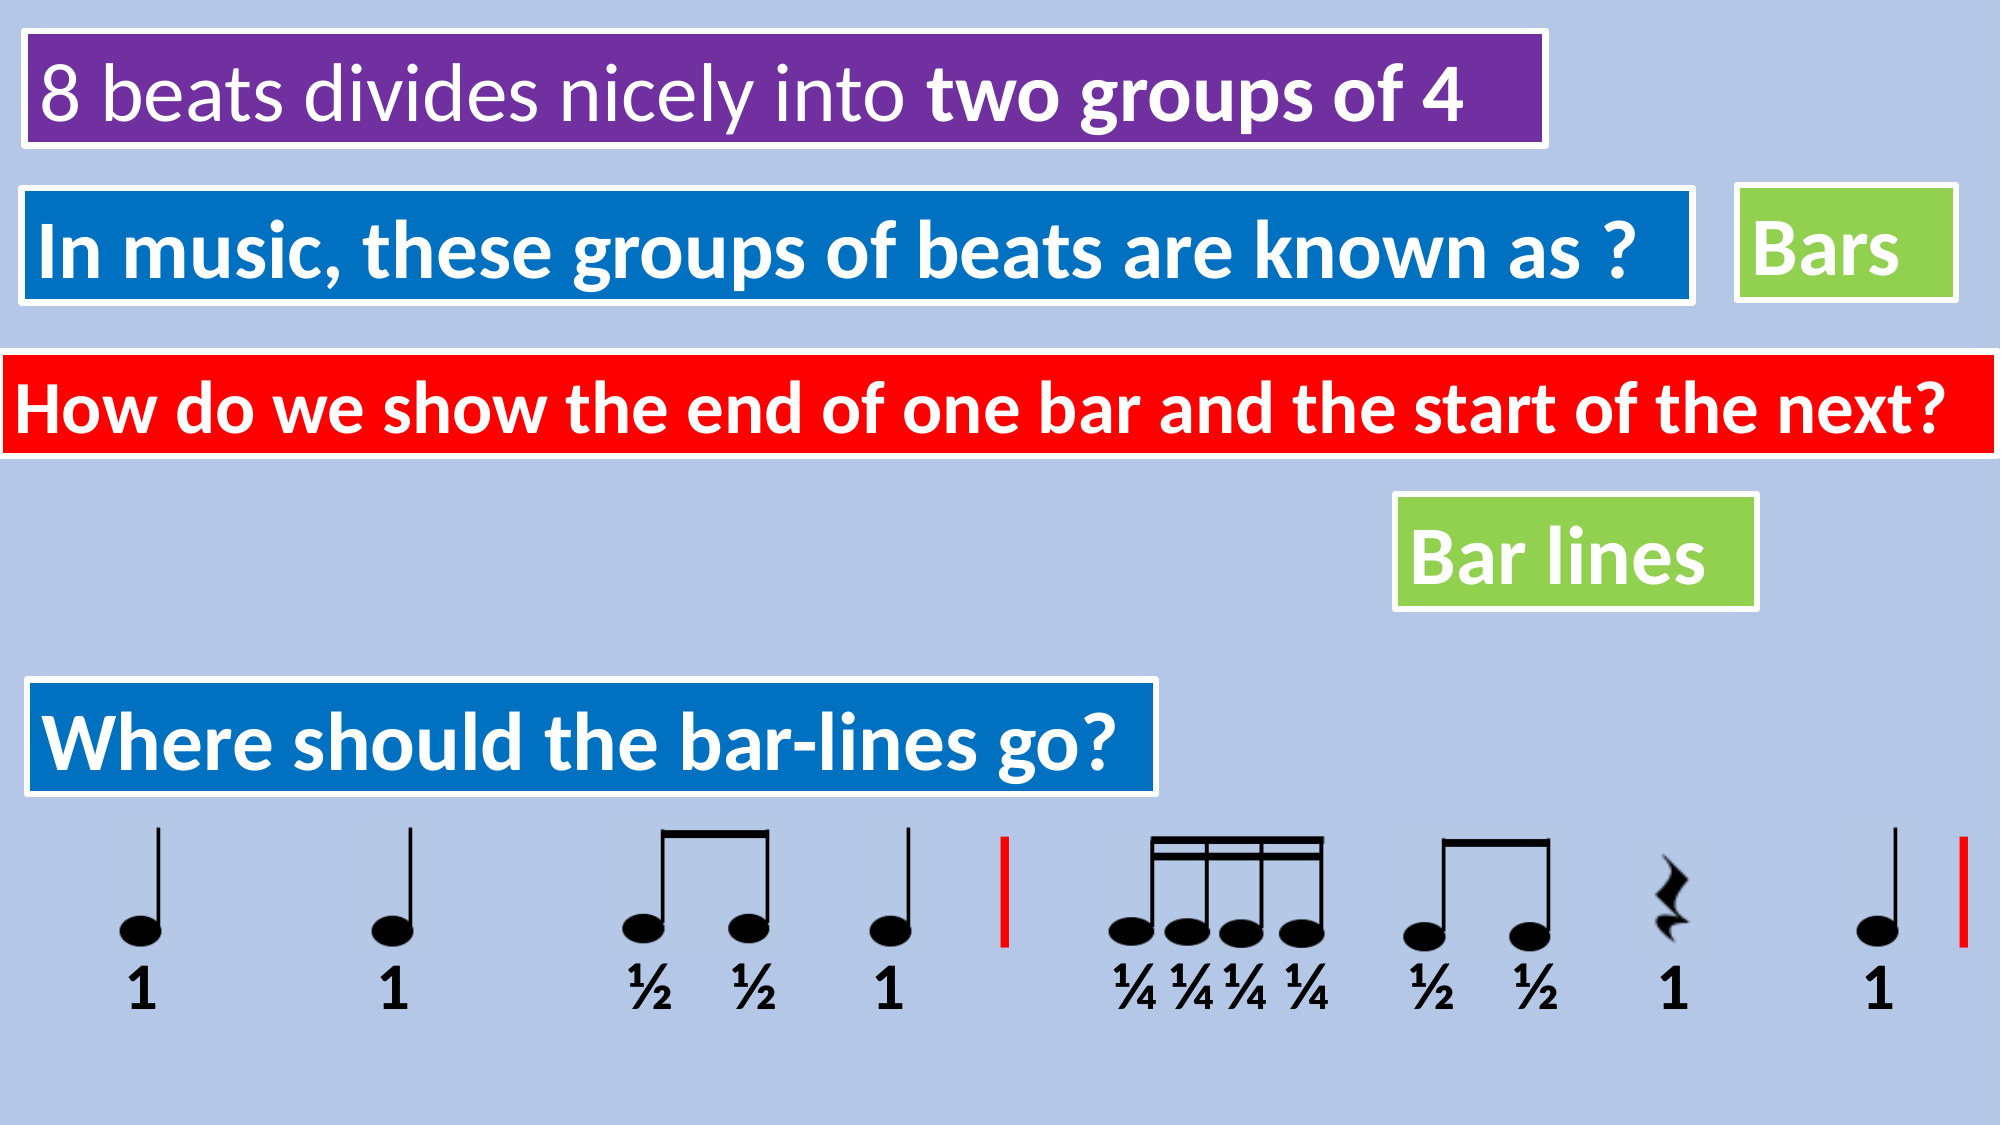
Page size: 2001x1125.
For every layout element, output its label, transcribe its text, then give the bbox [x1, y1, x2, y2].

text_box 1 [1641, 935, 1755, 1023]
picture [1395, 829, 1566, 957]
text_box ½ [612, 935, 696, 1023]
text_box ½ [1498, 935, 1612, 1023]
picture [1101, 832, 1326, 949]
text_box In music, these groups of beats are known as ? [21, 187, 1693, 303]
picture [1846, 820, 1914, 949]
text_box 1 [857, 935, 970, 1023]
picture [1635, 840, 1716, 958]
picture [361, 820, 429, 949]
text_box 1 [109, 935, 222, 1023]
text_box Bars [1736, 185, 1956, 300]
text_box ¼ [1208, 949, 1271, 1023]
text_box 1 [1846, 935, 1959, 1023]
text_box ¼ [1099, 935, 1156, 1023]
text_box ½ [1395, 957, 1498, 1023]
text_box ¼ [1271, 935, 1384, 1023]
text_box | [1920, 795, 1998, 961]
text_box Bar lines [1395, 494, 1758, 609]
text_box | [961, 795, 1039, 961]
picture [614, 820, 785, 949]
picture [109, 820, 177, 949]
text_box 1 [361, 935, 475, 1023]
picture [859, 820, 927, 949]
text_box 8 beats divides nicely into two groups of 4 [24, 30, 1546, 146]
text_box Where should the bar-lines go? [26, 679, 1157, 795]
text_box ½ [716, 935, 829, 1023]
text_box ¼ [1156, 949, 1208, 1023]
text_box How do we show the end of one bar and the start of the next? [0, 351, 1998, 457]
